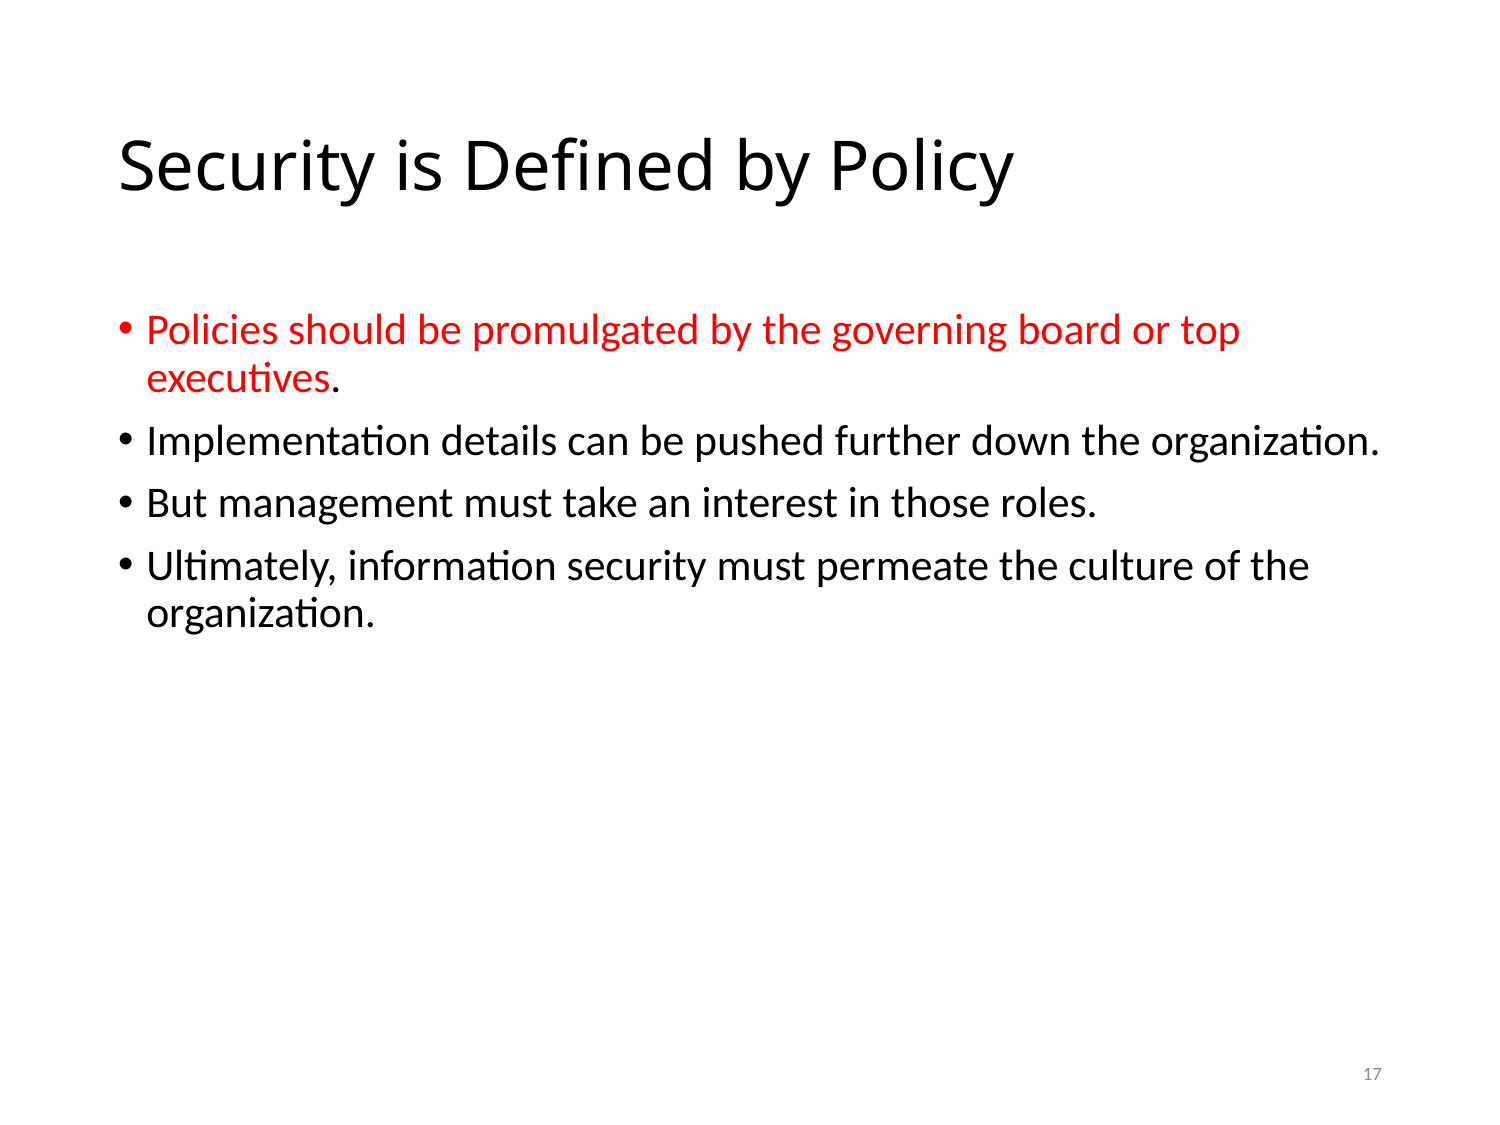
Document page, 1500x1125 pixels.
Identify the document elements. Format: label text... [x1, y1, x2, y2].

title Security is Defined by Policy [103, 59, 1397, 278]
list Policies should be promulgated by the governing board or top executives. Implementation details can be pushed further down the organization. But management must take an interest in those roles. Ultimately, information security must permeate the culture of the organization. [103, 299, 1397, 1014]
slide_number 17 [1059, 1042, 1397, 1103]
